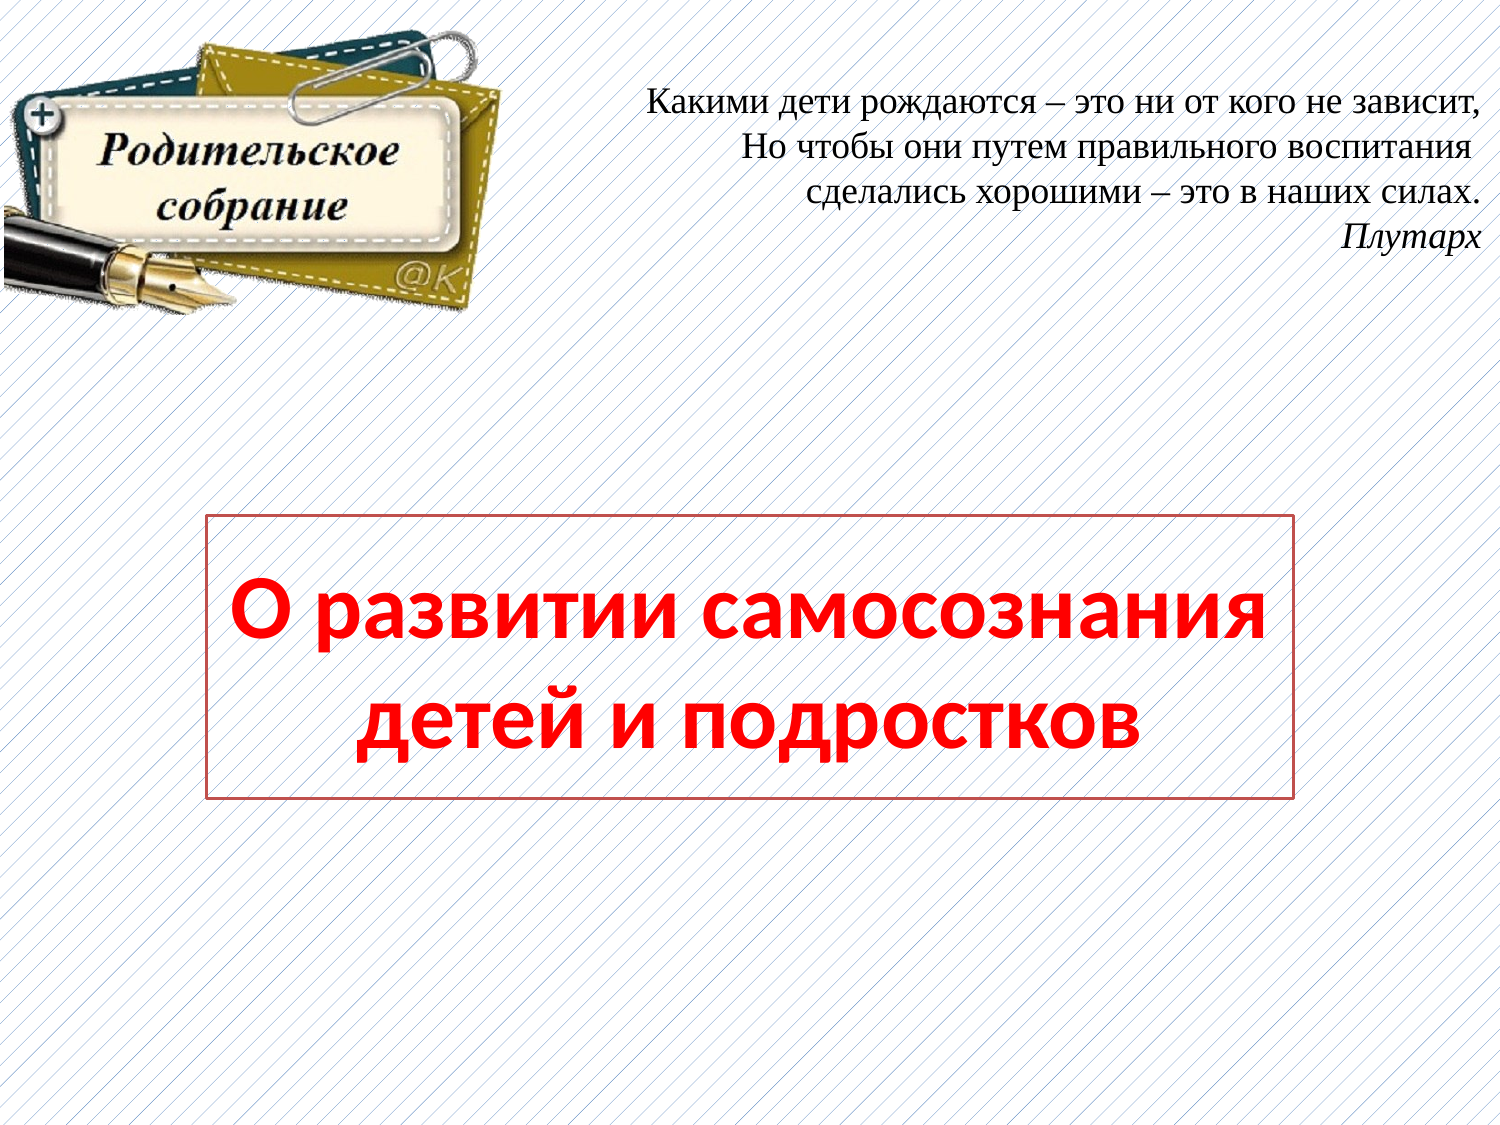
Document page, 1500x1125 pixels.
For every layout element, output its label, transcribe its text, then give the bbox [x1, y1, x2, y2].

title O развитии сaмосознaния детей и подрoстков [206, 515, 1294, 799]
text_box Какими дети рождаются – это ни от кого не зависит, Но чтобы они путем правильного воспитания сделались хорошими – это в наших силах. Плутарх [631, 68, 1497, 263]
picture [4, 18, 510, 315]
